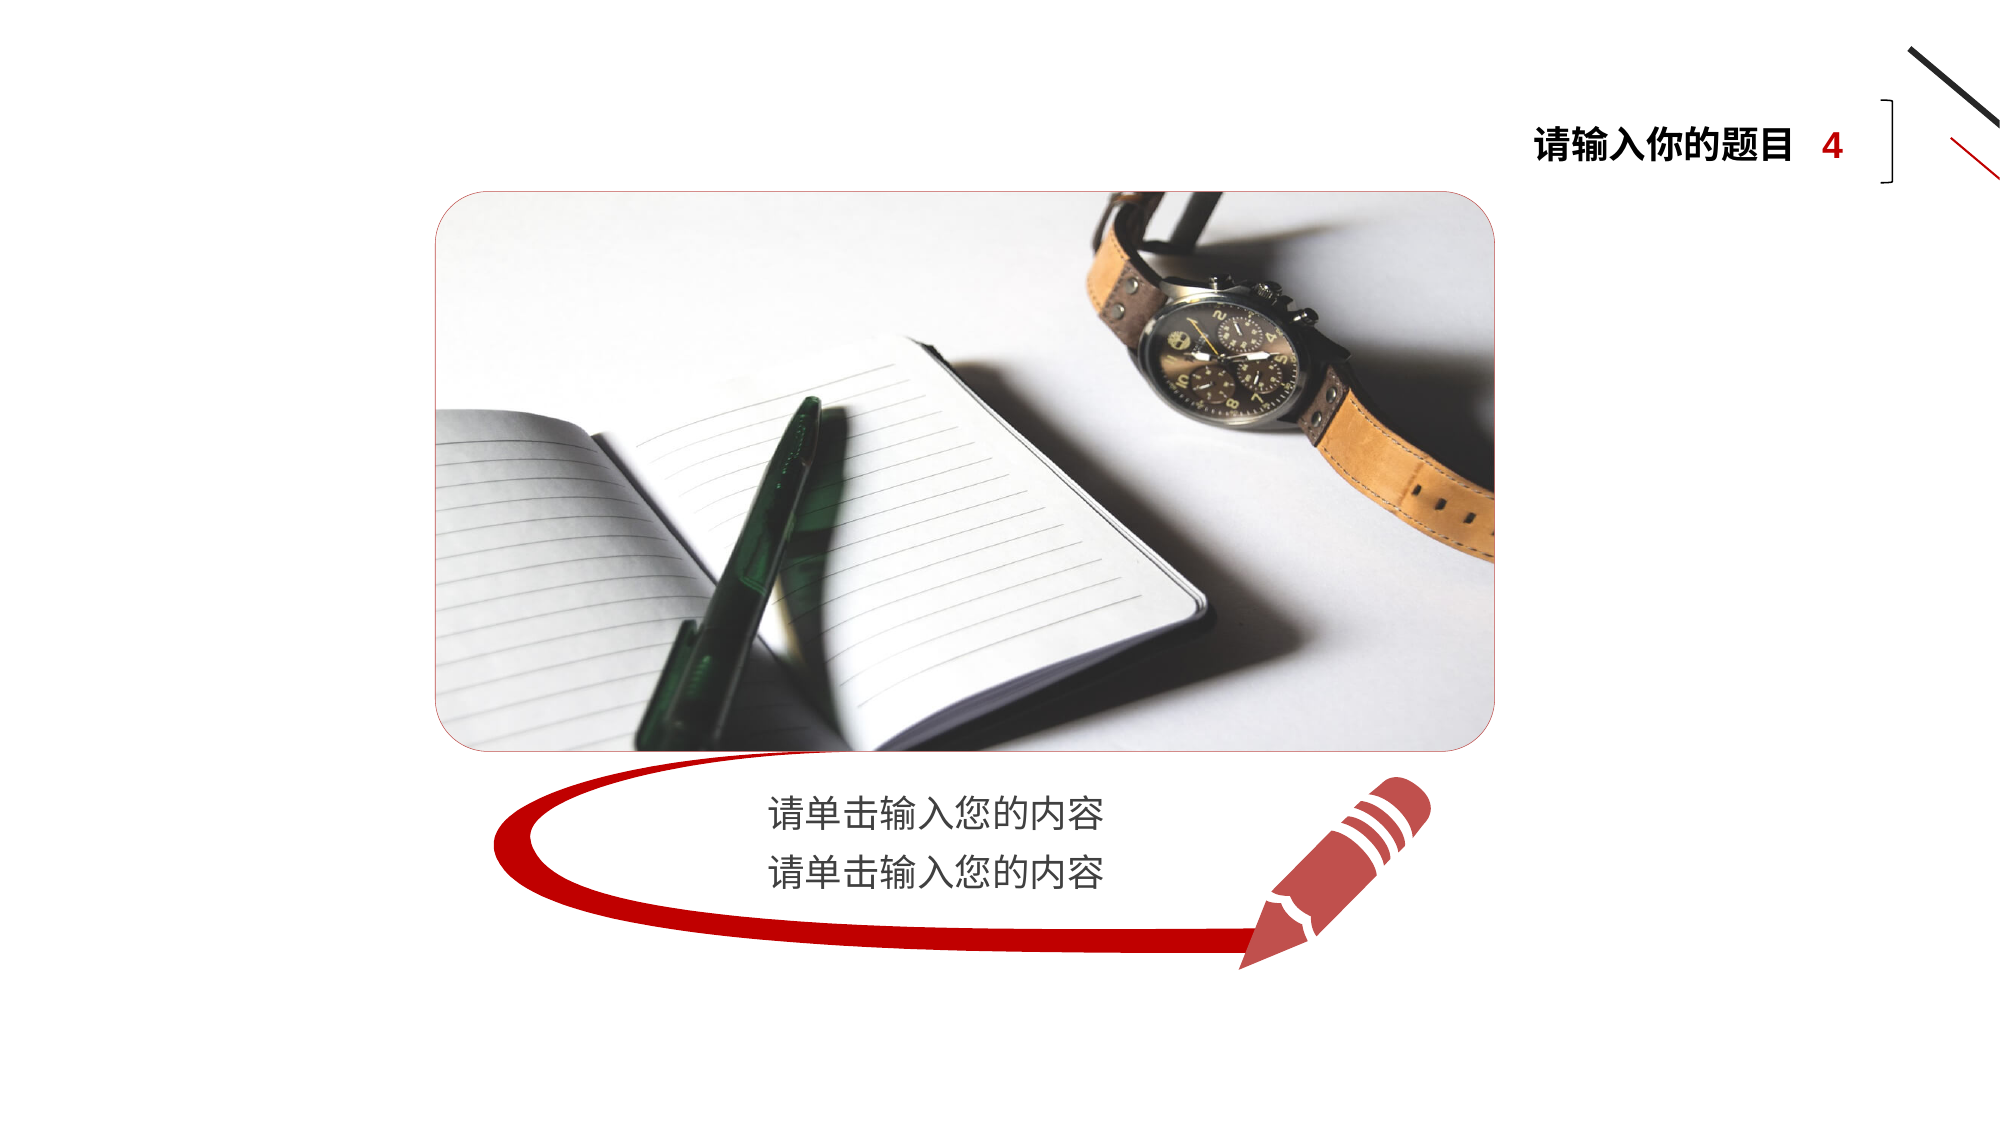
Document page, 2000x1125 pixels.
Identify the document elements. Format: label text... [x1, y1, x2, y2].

text_box [1353, 801, 1406, 853]
text_box 请输入你的题目 4 [1518, 113, 1858, 174]
text_box [1880, 99, 1894, 184]
text_box [1341, 816, 1391, 866]
text_box 请单击输入您的内容 请单击输入您的内容 [609, 754, 1263, 921]
text_box [1271, 830, 1377, 937]
text_box [491, 773, 609, 920]
text_box [1368, 777, 1431, 839]
text_box [433, 189, 1497, 754]
text_box [1238, 900, 1308, 970]
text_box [1909, 48, 2000, 192]
text_box [614, 921, 1255, 956]
